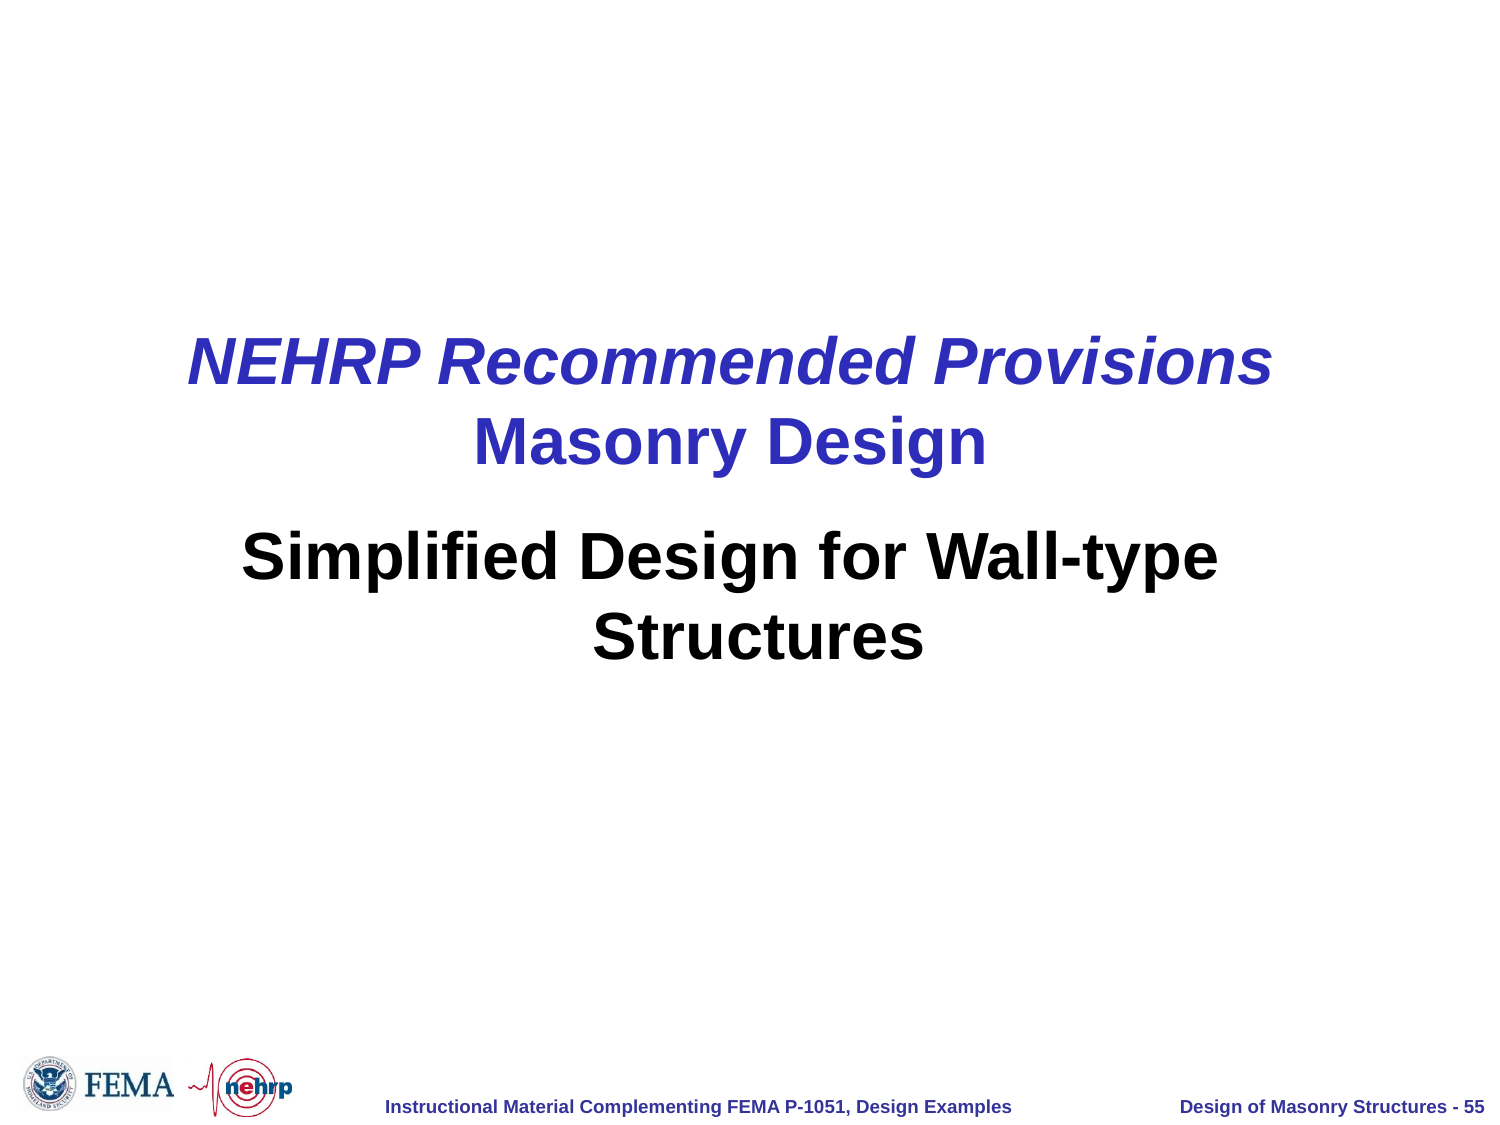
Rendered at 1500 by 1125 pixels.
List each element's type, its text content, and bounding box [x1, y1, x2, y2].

list Simplified Design for Wall-type Structures [131, 524, 1332, 736]
slide_number Design of Masonry Structures - 55 [1042, 1077, 1500, 1125]
footer Instructional Material Complementing FEMA P-1051, Design Examples [337, 1087, 1042, 1125]
title NEHRP Recommended Provisions Masonry Design [37, 270, 1425, 524]
picture [188, 1058, 292, 1117]
picture [23, 1056, 174, 1111]
